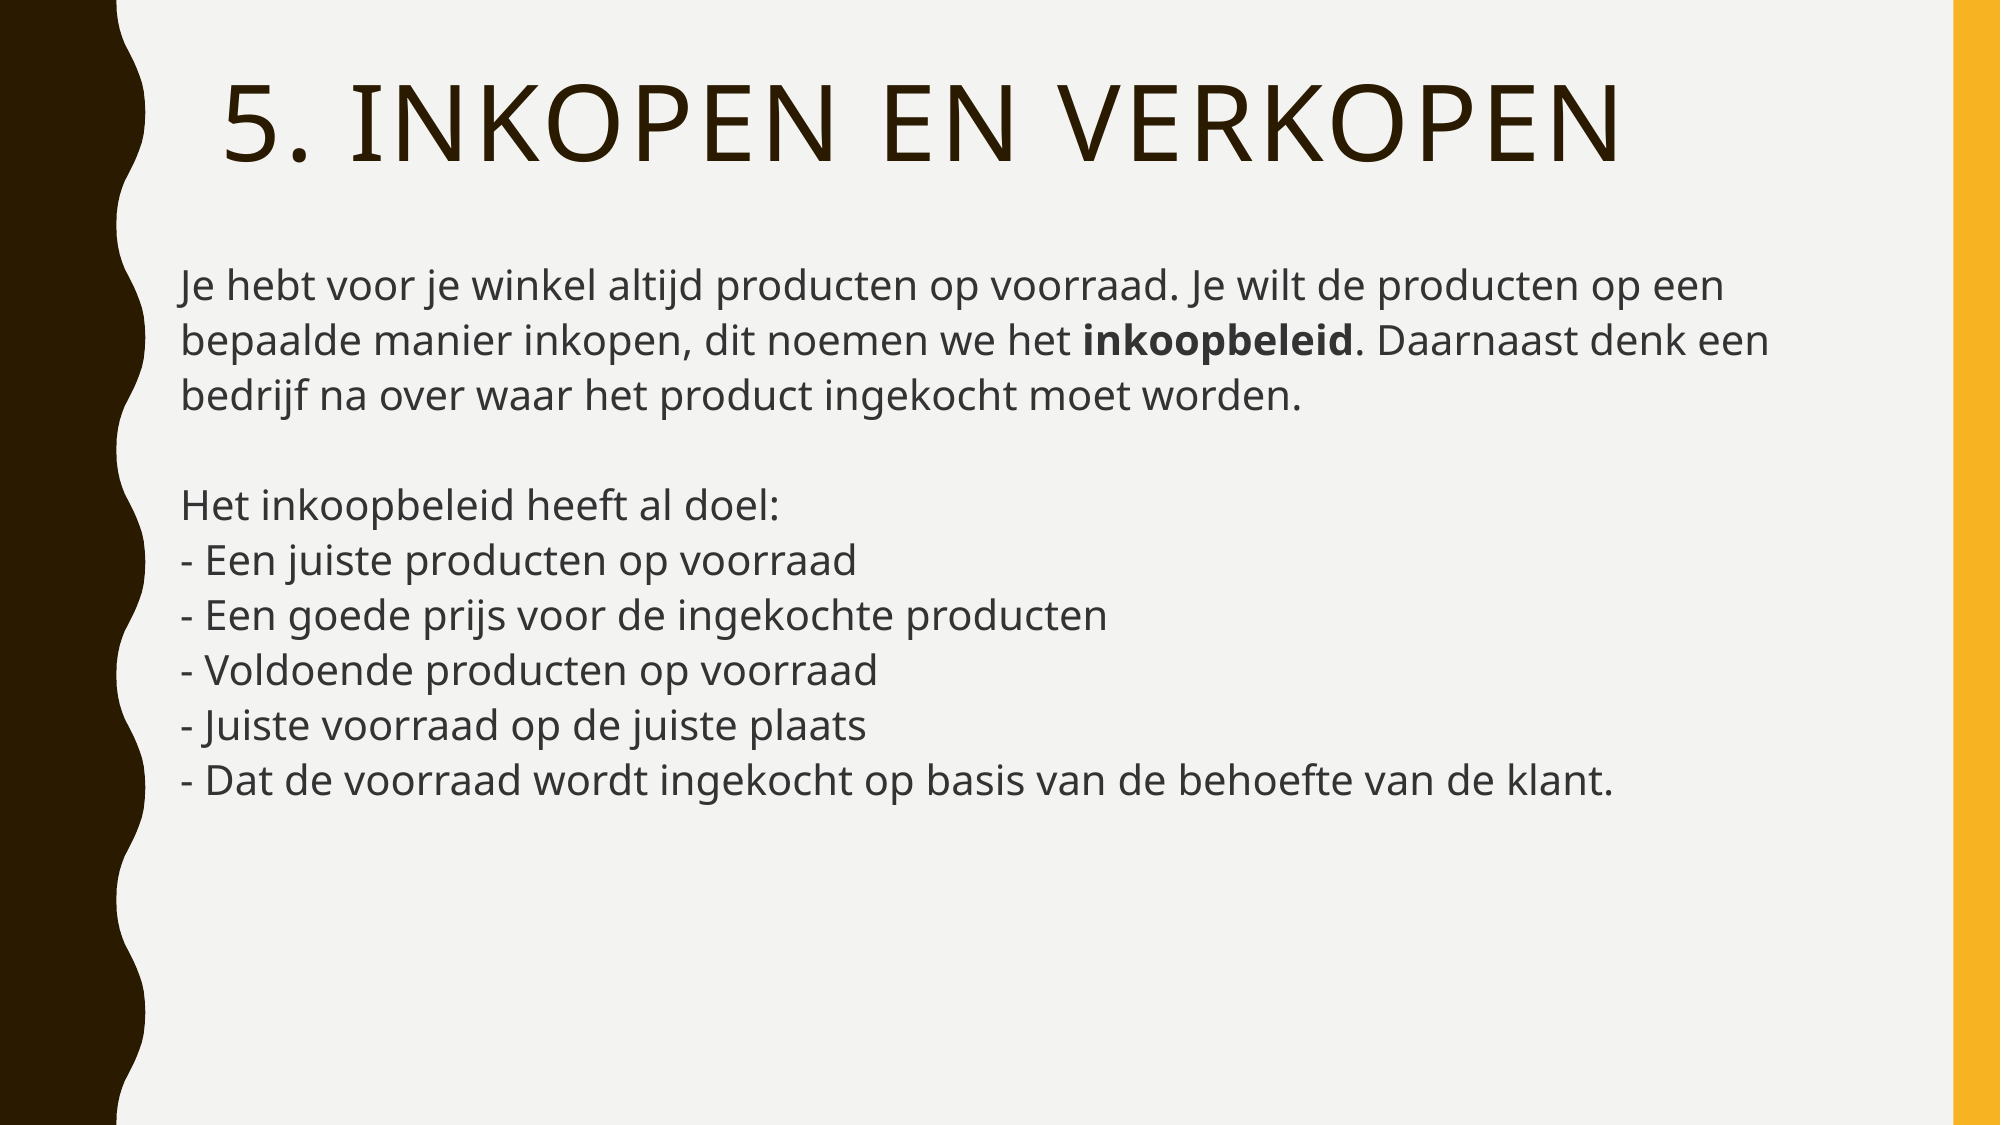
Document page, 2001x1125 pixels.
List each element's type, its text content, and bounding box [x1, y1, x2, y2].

title 5. Inkopen en verkopen [205, 62, 1875, 246]
list Je hebt voor je winkel altijd producten op voorraad. Je wilt de producten op een bepaalde manier inkopen, dit noemen we het inkoopbeleid. Daarnaast denk een bedrijf na over waar het product ingekocht moet worden. Het inkoopbeleid heeft al doel: - Een juiste producten op voorraad - Een goede prijs voor de ingekochte producten - Voldoende producten op voorraad - Juiste voorraad op de juiste plaats - Dat de voorraad wordt ingekocht op basis van de behoefte van de klant. [165, 246, 1916, 970]
